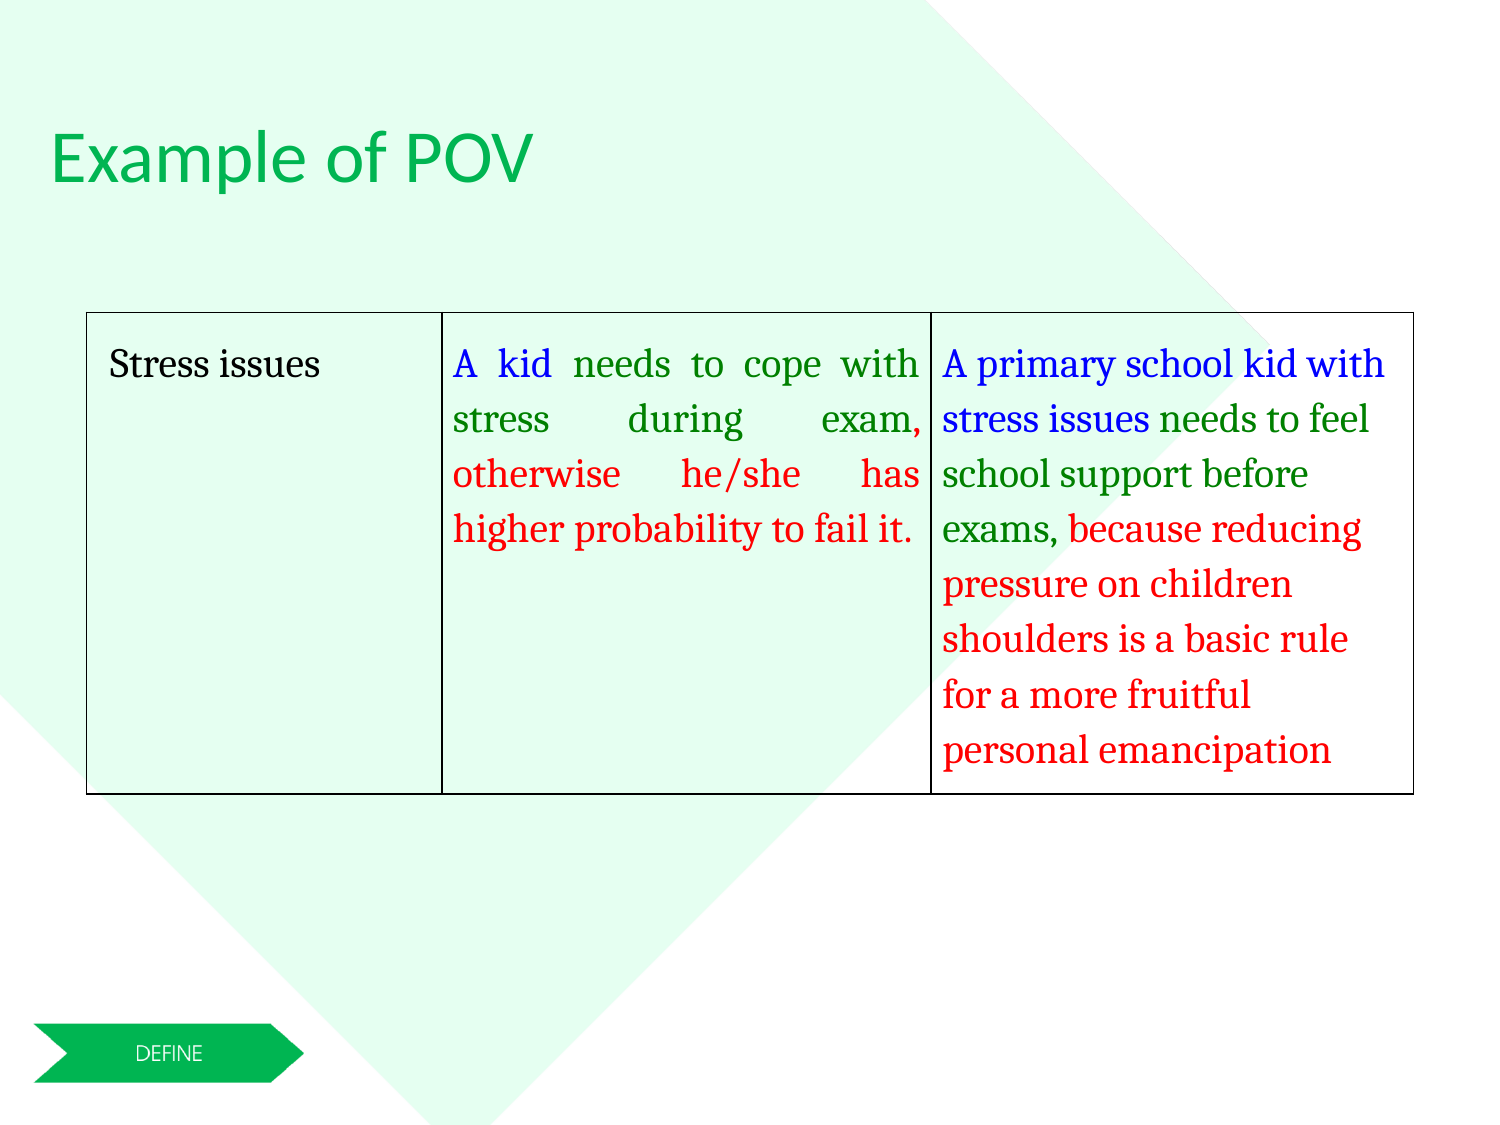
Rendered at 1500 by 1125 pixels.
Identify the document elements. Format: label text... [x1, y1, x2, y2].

picture [0, 0, 1270, 1125]
table_header A primary school kid with stress issues needs to feel school support before exams, because reducing pressure on children shoulders is a basic rule for a more fruitful personal emancipation [1273, 313, 1413, 793]
